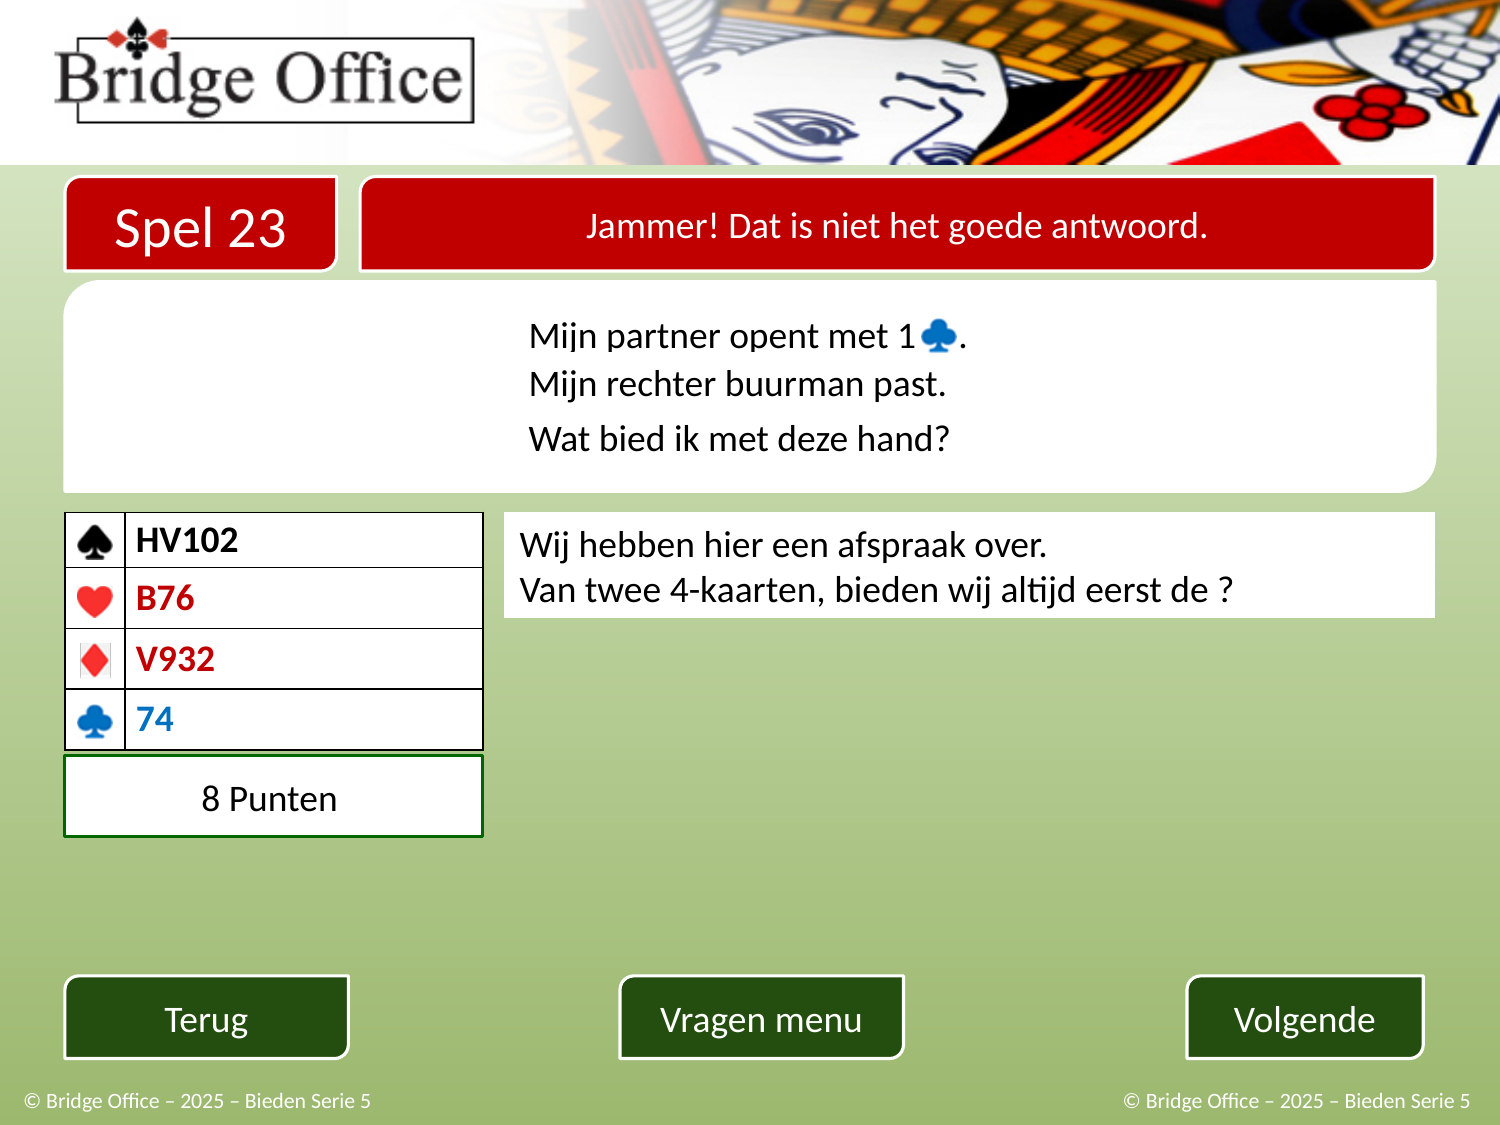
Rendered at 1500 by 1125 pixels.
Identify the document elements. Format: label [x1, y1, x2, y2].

table_cell [126, 629, 482, 688]
text_box [63, 974, 350, 1061]
table_cell [66, 568, 124, 628]
text_box [358, 174, 1437, 273]
text_box [1185, 974, 1425, 1061]
text_box [8, 1079, 393, 1121]
picture [77, 524, 114, 561]
text_box [63, 174, 339, 273]
text_box [63, 754, 484, 838]
picture [77, 703, 114, 740]
table_cell [126, 690, 482, 749]
text_box [504, 512, 1435, 618]
text_box [63, 280, 1437, 493]
table_cell [66, 629, 124, 688]
picture [77, 585, 114, 618]
picture [920, 318, 957, 354]
picture [77, 643, 114, 679]
table_header [126, 513, 482, 567]
table_cell [126, 568, 482, 628]
table_cell [66, 690, 124, 749]
table_header [66, 513, 124, 567]
text_box [1107, 1079, 1500, 1121]
picture [0, 0, 1500, 166]
text_box [618, 974, 906, 1061]
